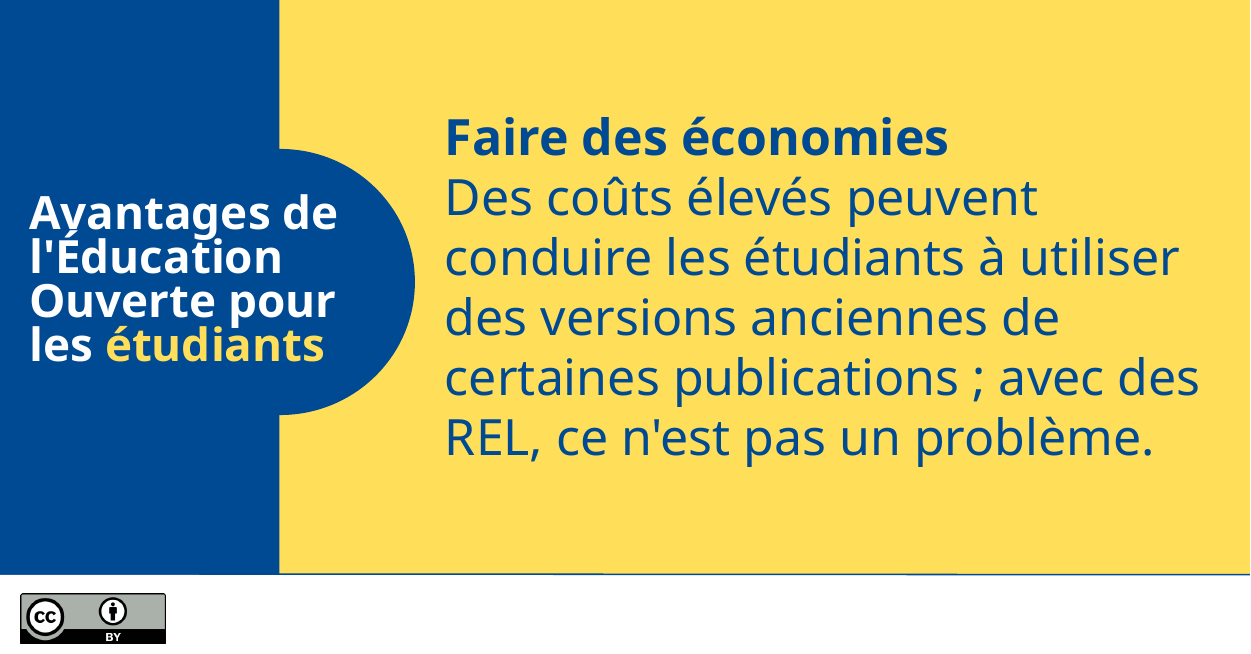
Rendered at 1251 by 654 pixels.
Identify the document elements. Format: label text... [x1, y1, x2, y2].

picture [20, 592, 166, 645]
text_box Avantages de l'Éducation Ouverte pour les étudiants [14, 179, 355, 385]
text_box [0, 0, 280, 573]
text_box [0, 582, 1250, 654]
text_box [195, 148, 415, 416]
text_box Faire des économies Des coûts élevés peuvent conduire les étudiants à utiliser des versions anciennes de certaines publications ; avec des REL, ce n'est pas un problème. [430, 90, 1250, 481]
